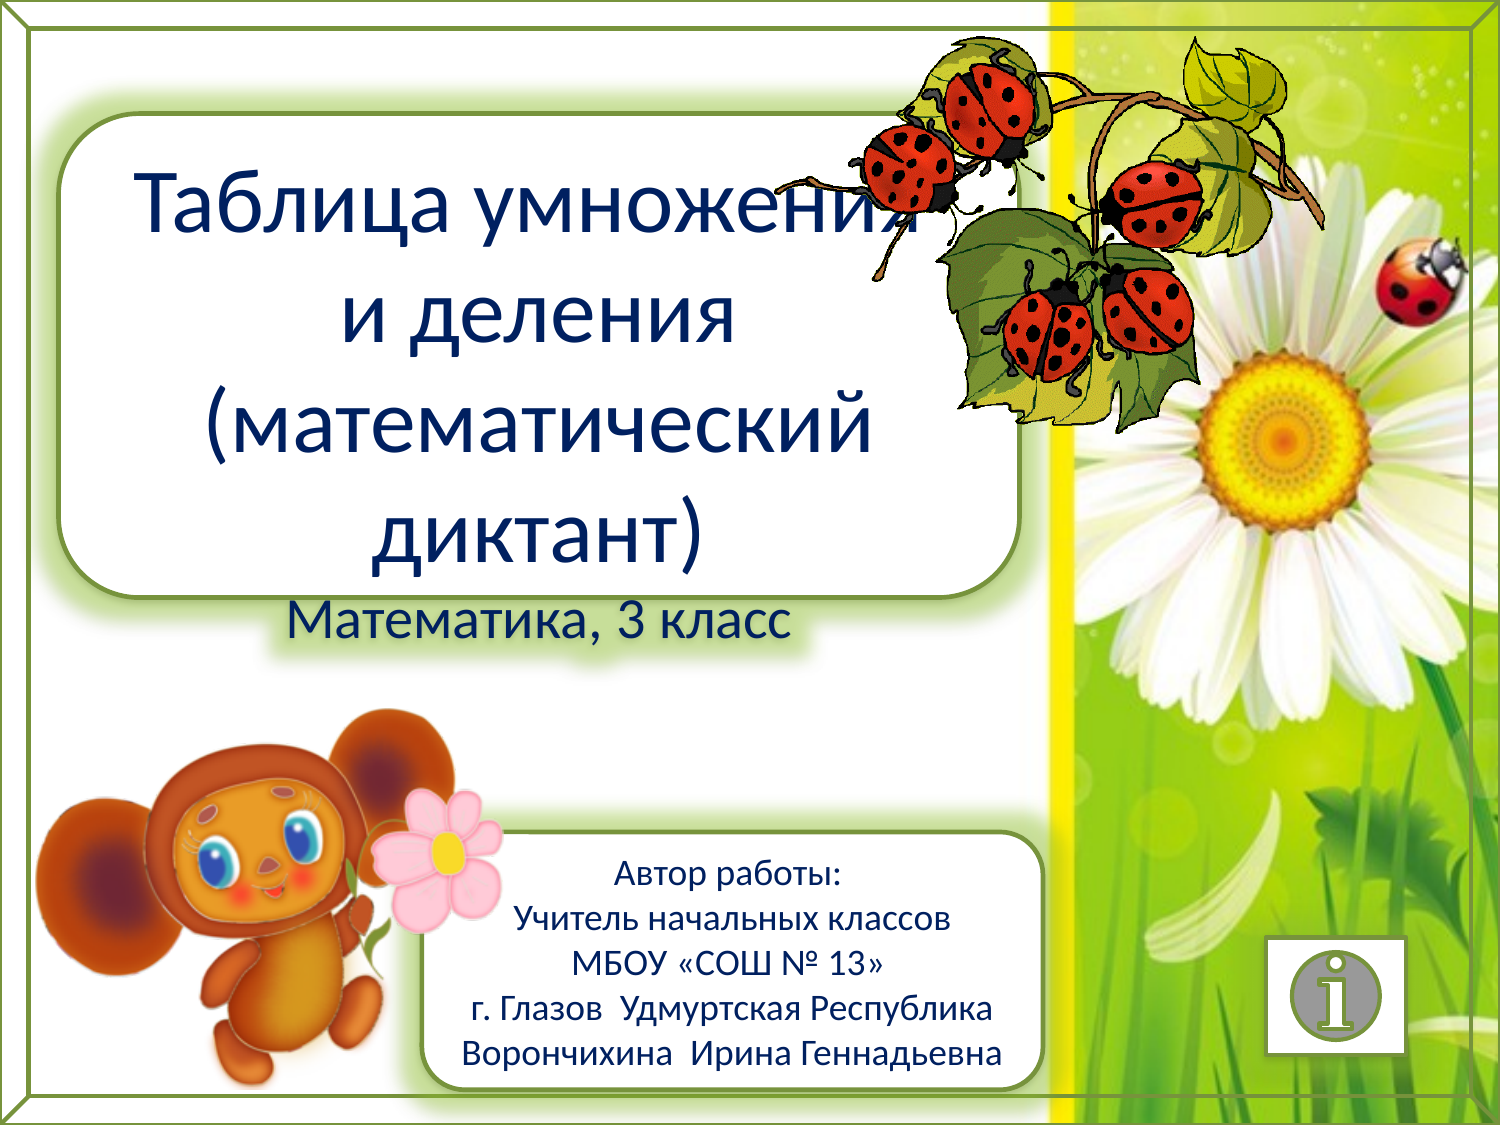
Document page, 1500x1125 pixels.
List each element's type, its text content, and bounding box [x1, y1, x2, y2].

text_box Автор работы: Учитель начальных классов МБОУ «СОШ № 13» г. Глазов Удмуртская Республика Ворончихина Ирина Геннадьевна [509, 829, 1046, 1092]
picture [1473, 6, 1498, 1119]
picture [6, 1098, 1494, 1123]
picture [2, 6, 26, 1118]
picture [6, 2, 1493, 26]
picture [31, 31, 1469, 1094]
text_box Таблица умножения и деления (математический диктант) Математика, 3 класс [56, 111, 1022, 600]
text_box [1264, 935, 1408, 1057]
